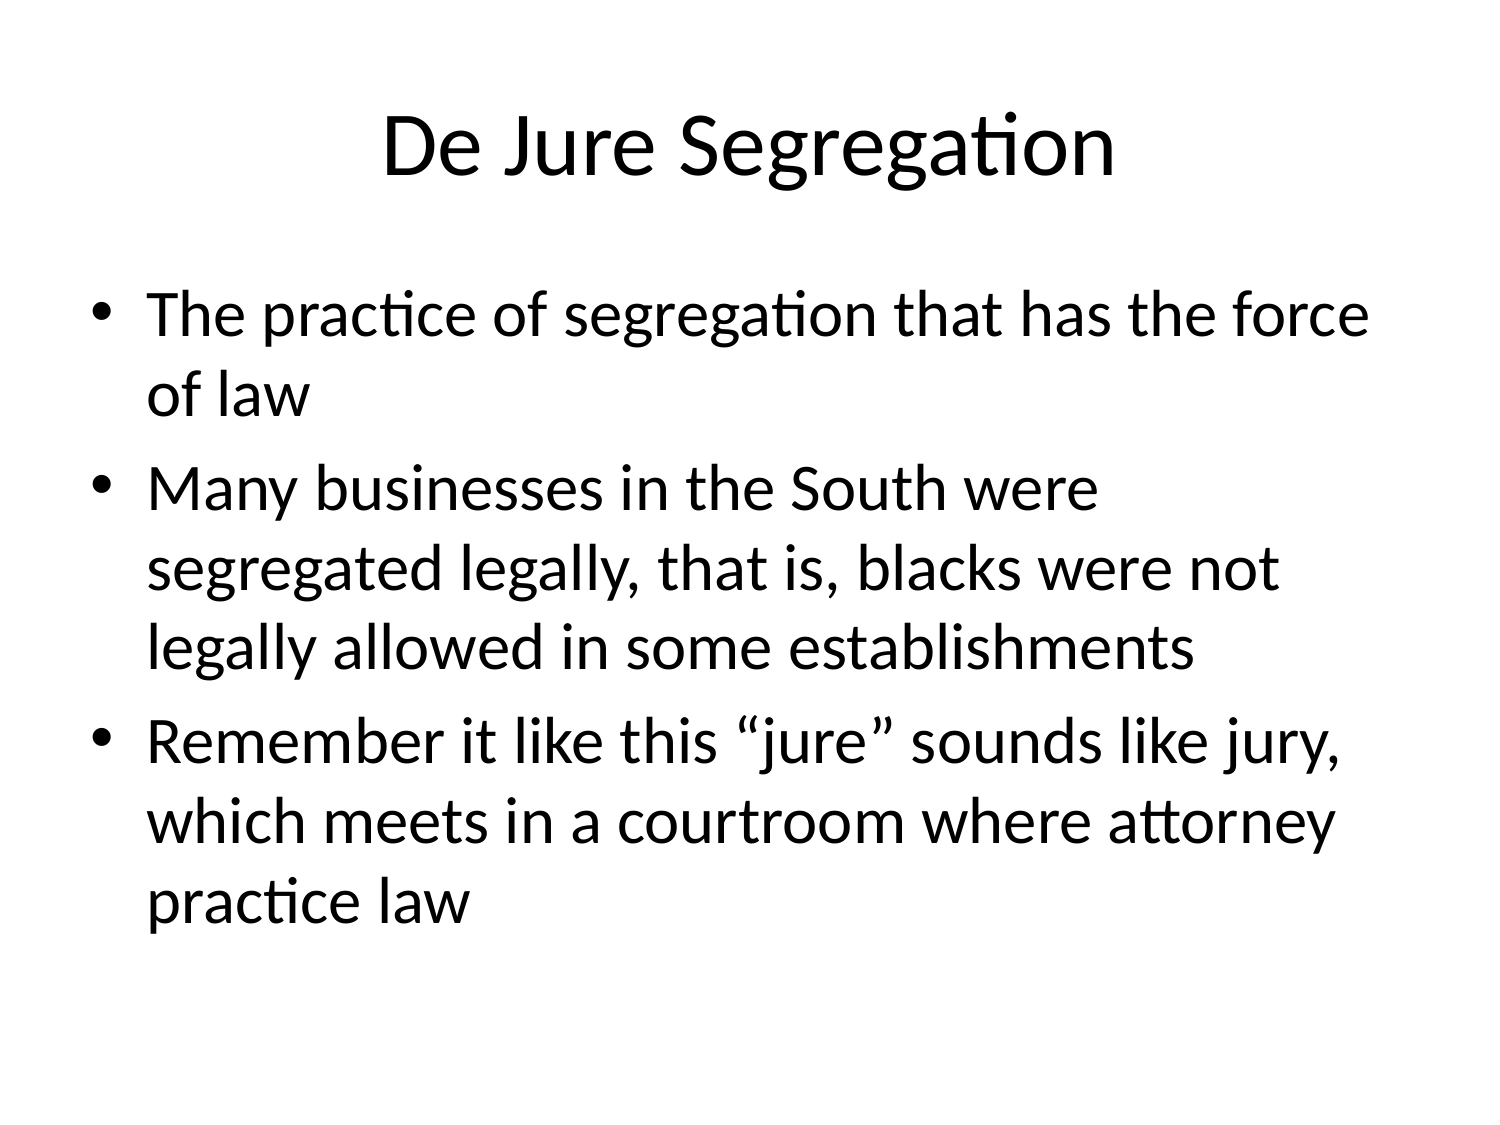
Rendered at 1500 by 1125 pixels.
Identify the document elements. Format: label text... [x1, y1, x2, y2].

title De Jure Segregation [75, 45, 1425, 233]
list The practice of segregation that has the force of law Many businesses in the South were segregated legally, that is, blacks were not legally allowed in some establishments Remember it like this “jure” sounds like jury, which meets in a courtroom where attorney practice law [75, 262, 1425, 1005]
